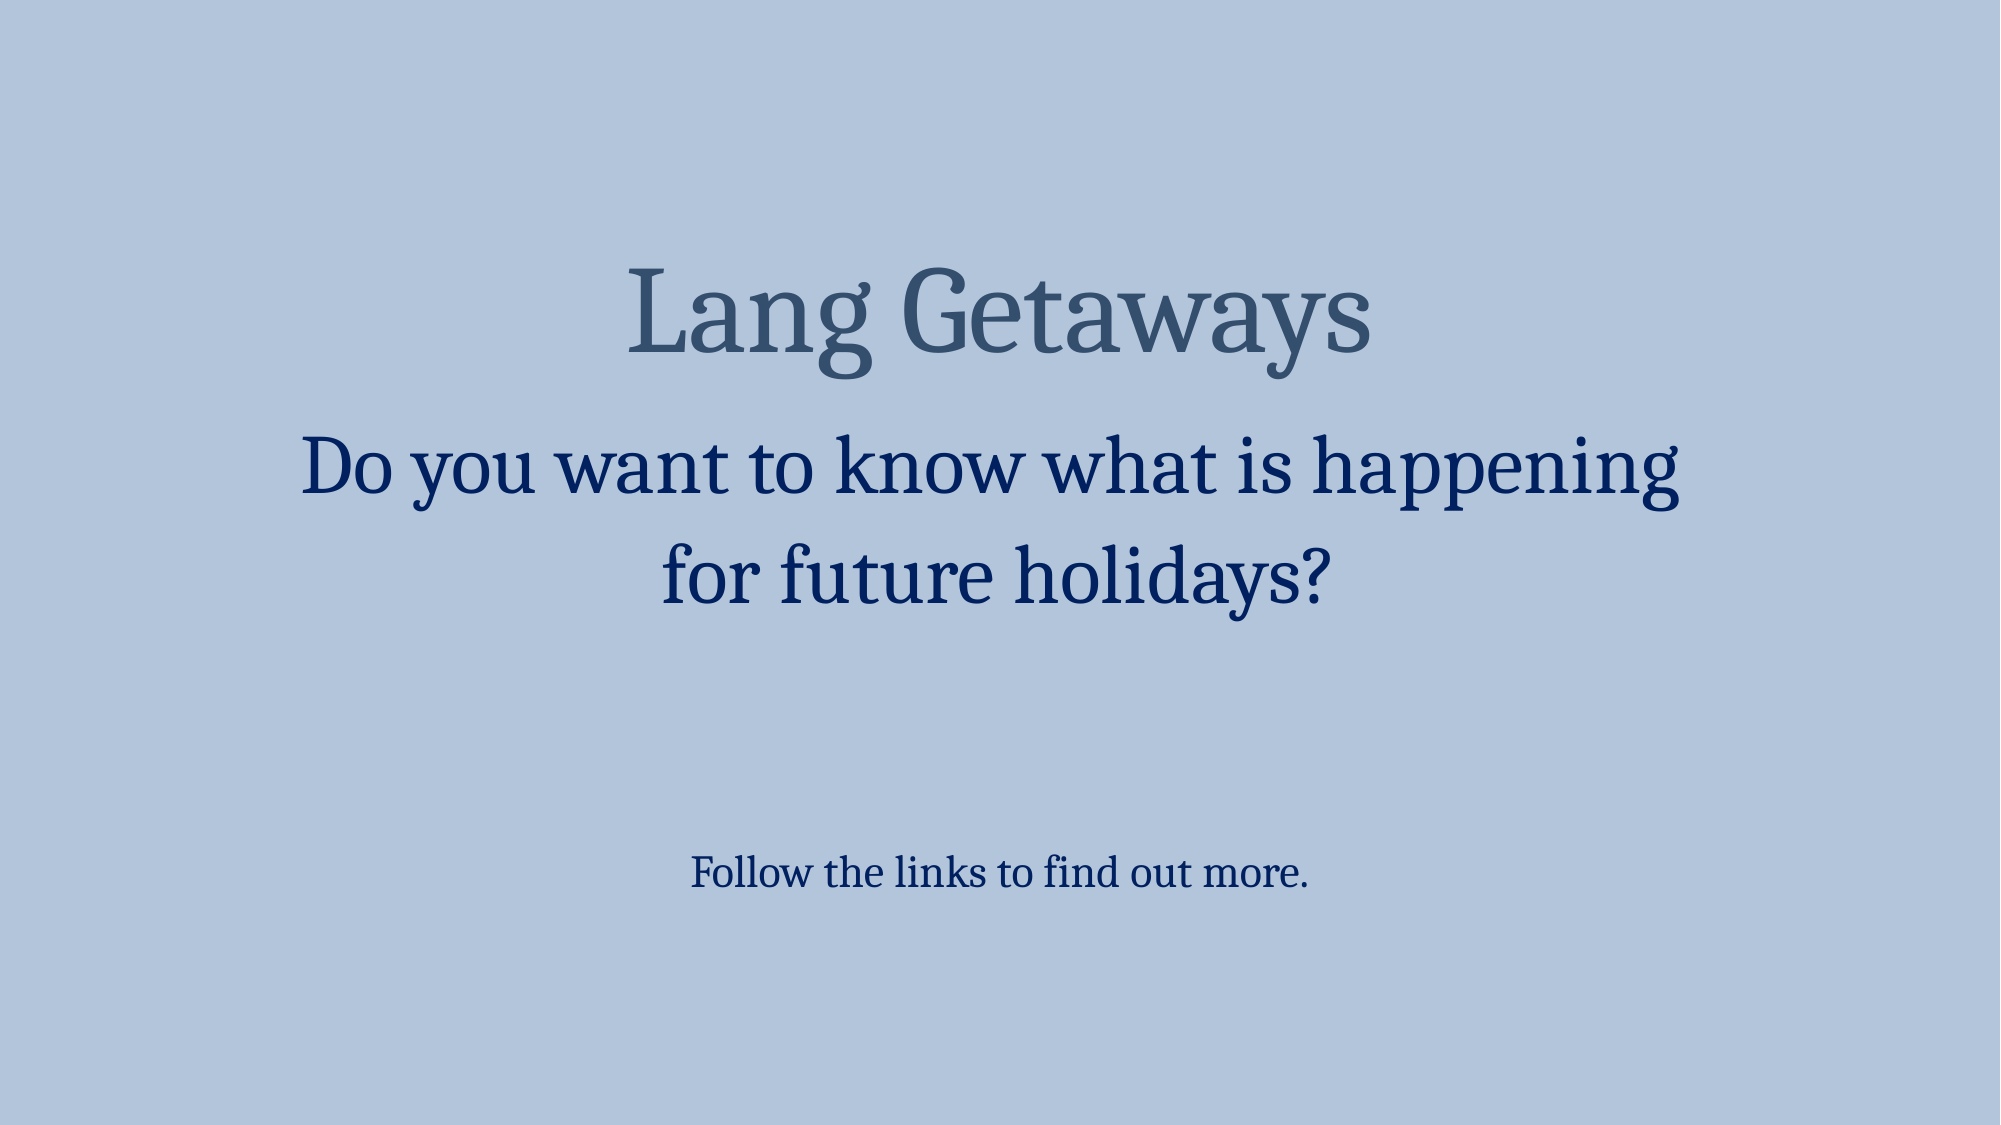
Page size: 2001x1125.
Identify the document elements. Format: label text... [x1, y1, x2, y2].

subtitle Do you want to know what is happening for future holidays? Follow the links to find out more. [249, 413, 1750, 913]
title Lang Getaways [249, 184, 1750, 388]
